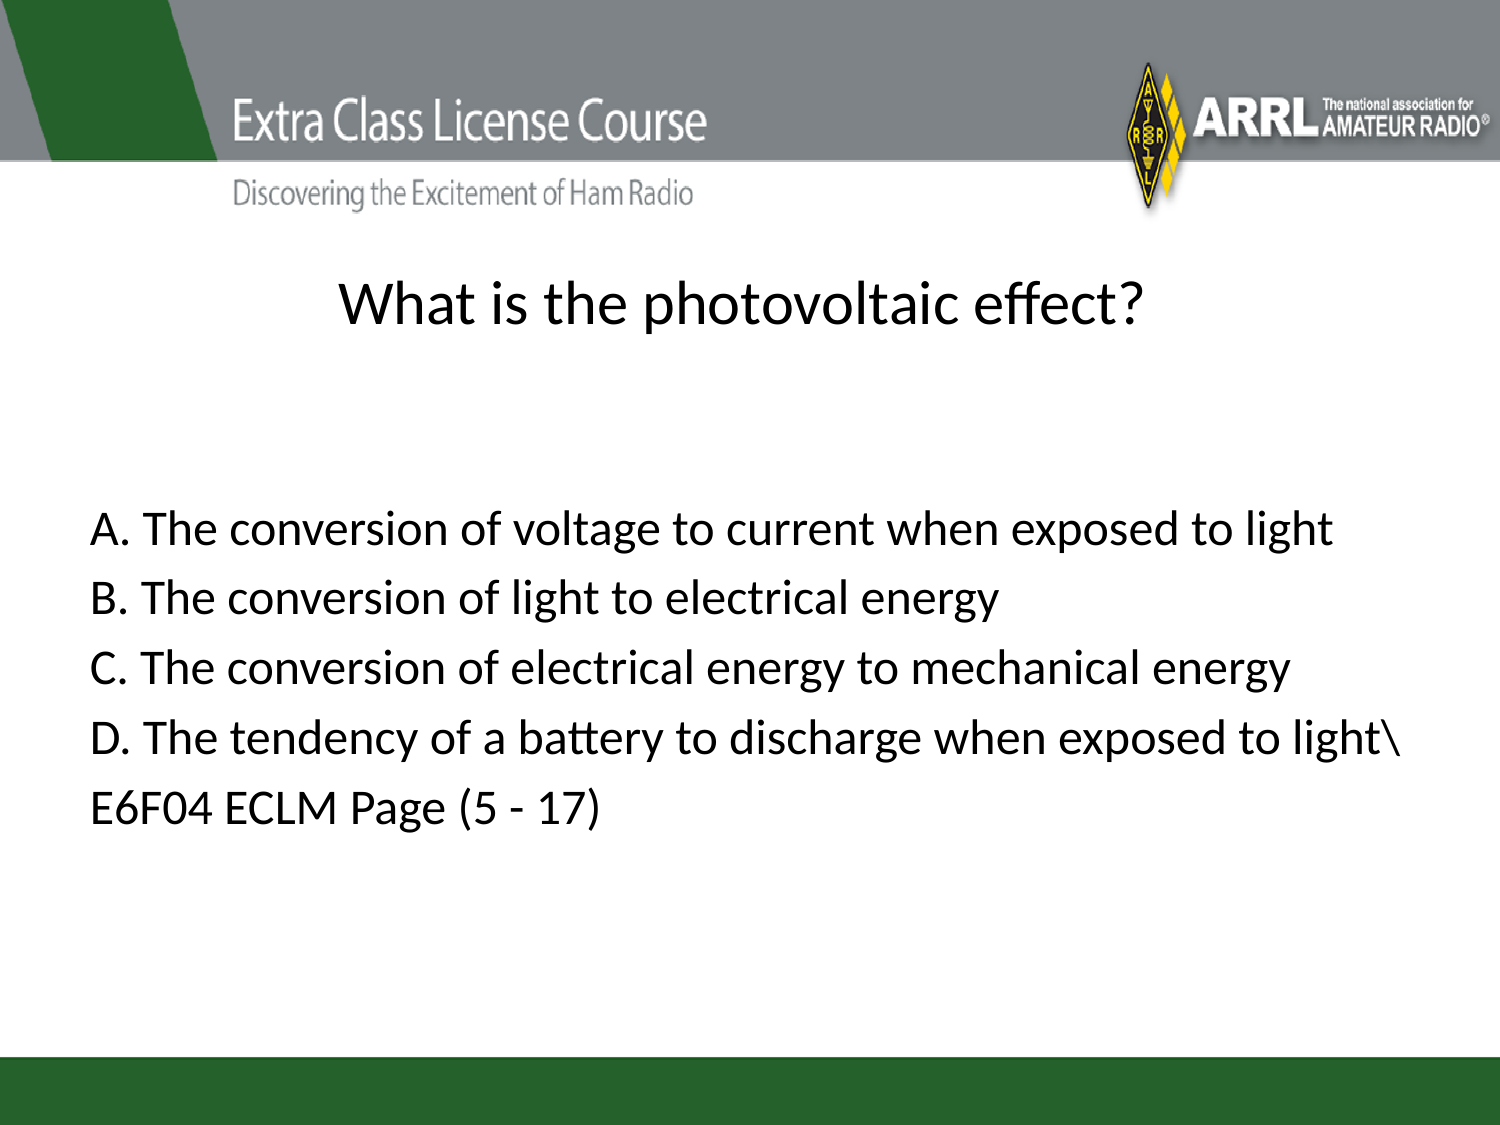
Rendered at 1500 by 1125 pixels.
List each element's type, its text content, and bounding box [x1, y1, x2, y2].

picture [0, 0, 1500, 1125]
title What is the photovoltaic effect? [75, 254, 1425, 435]
list A. The conversion of voltage to current when exposed to light B. The conversion of light to electrical energy C. The conversion of electrical energy to mechanical energy D. The tendency of a battery to discharge when exposed to light\ E6F04 ECLM Page (5 - 17) [75, 487, 1425, 1005]
